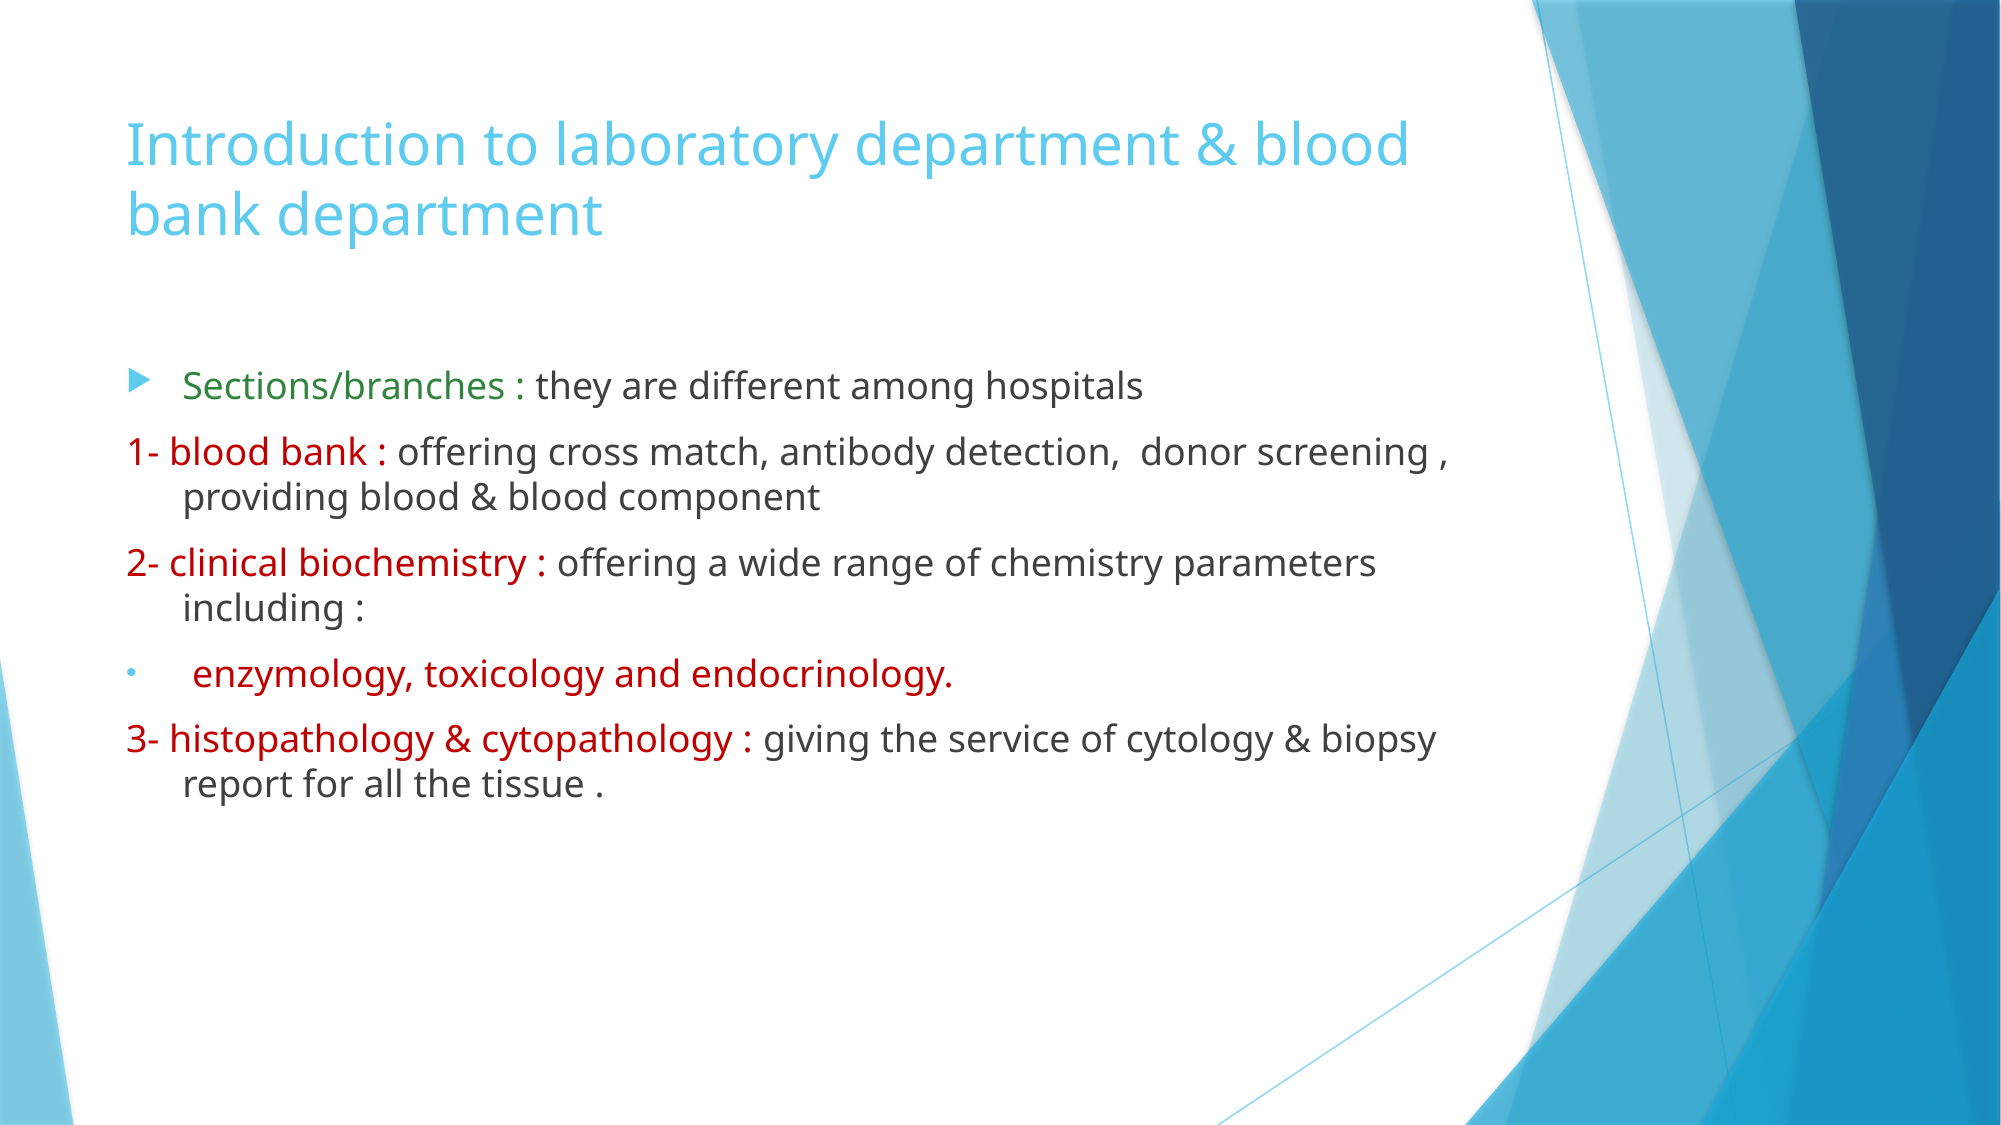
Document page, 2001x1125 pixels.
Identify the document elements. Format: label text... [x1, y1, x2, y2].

list Sections/branches : they are different among hospitals 1- blood bank : offering cross match, antibody detection, donor screening , providing blood & blood component 2- clinical biochemistry : offering a wide range of chemistry parameters including : enzymology, toxicology and endocrinology. 3- histopathology & cytopathology : giving the service of cytology & biopsy report for all the tissue . [111, 354, 1522, 992]
title Introduction to laboratory department & blood bank department [111, 99, 1522, 317]
